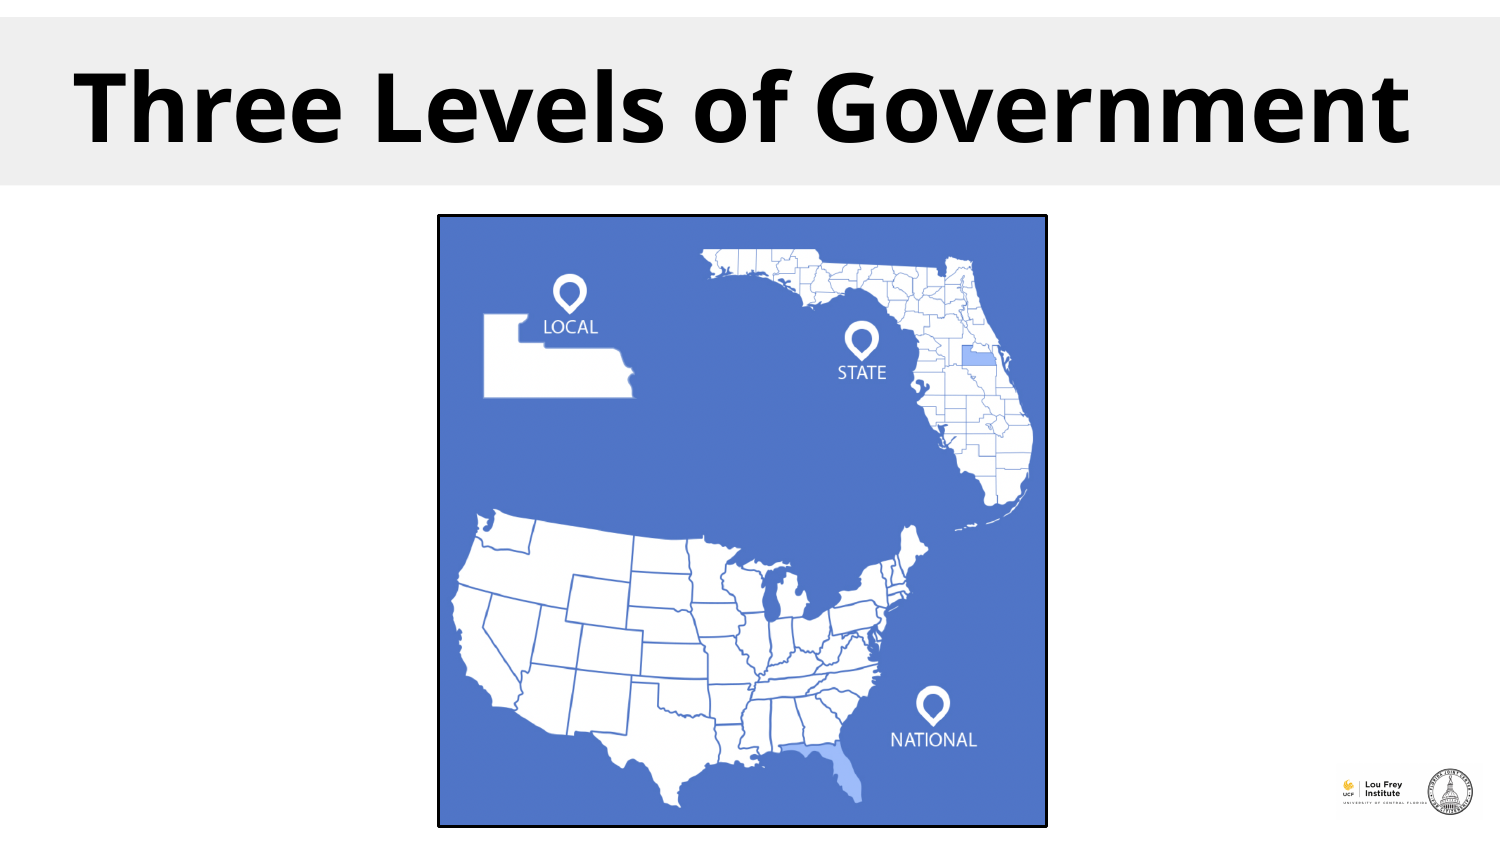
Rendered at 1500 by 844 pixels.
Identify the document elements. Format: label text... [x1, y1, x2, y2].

picture [439, 216, 1046, 826]
title Three Levels of Government [0, 17, 1500, 186]
picture [1336, 763, 1483, 820]
